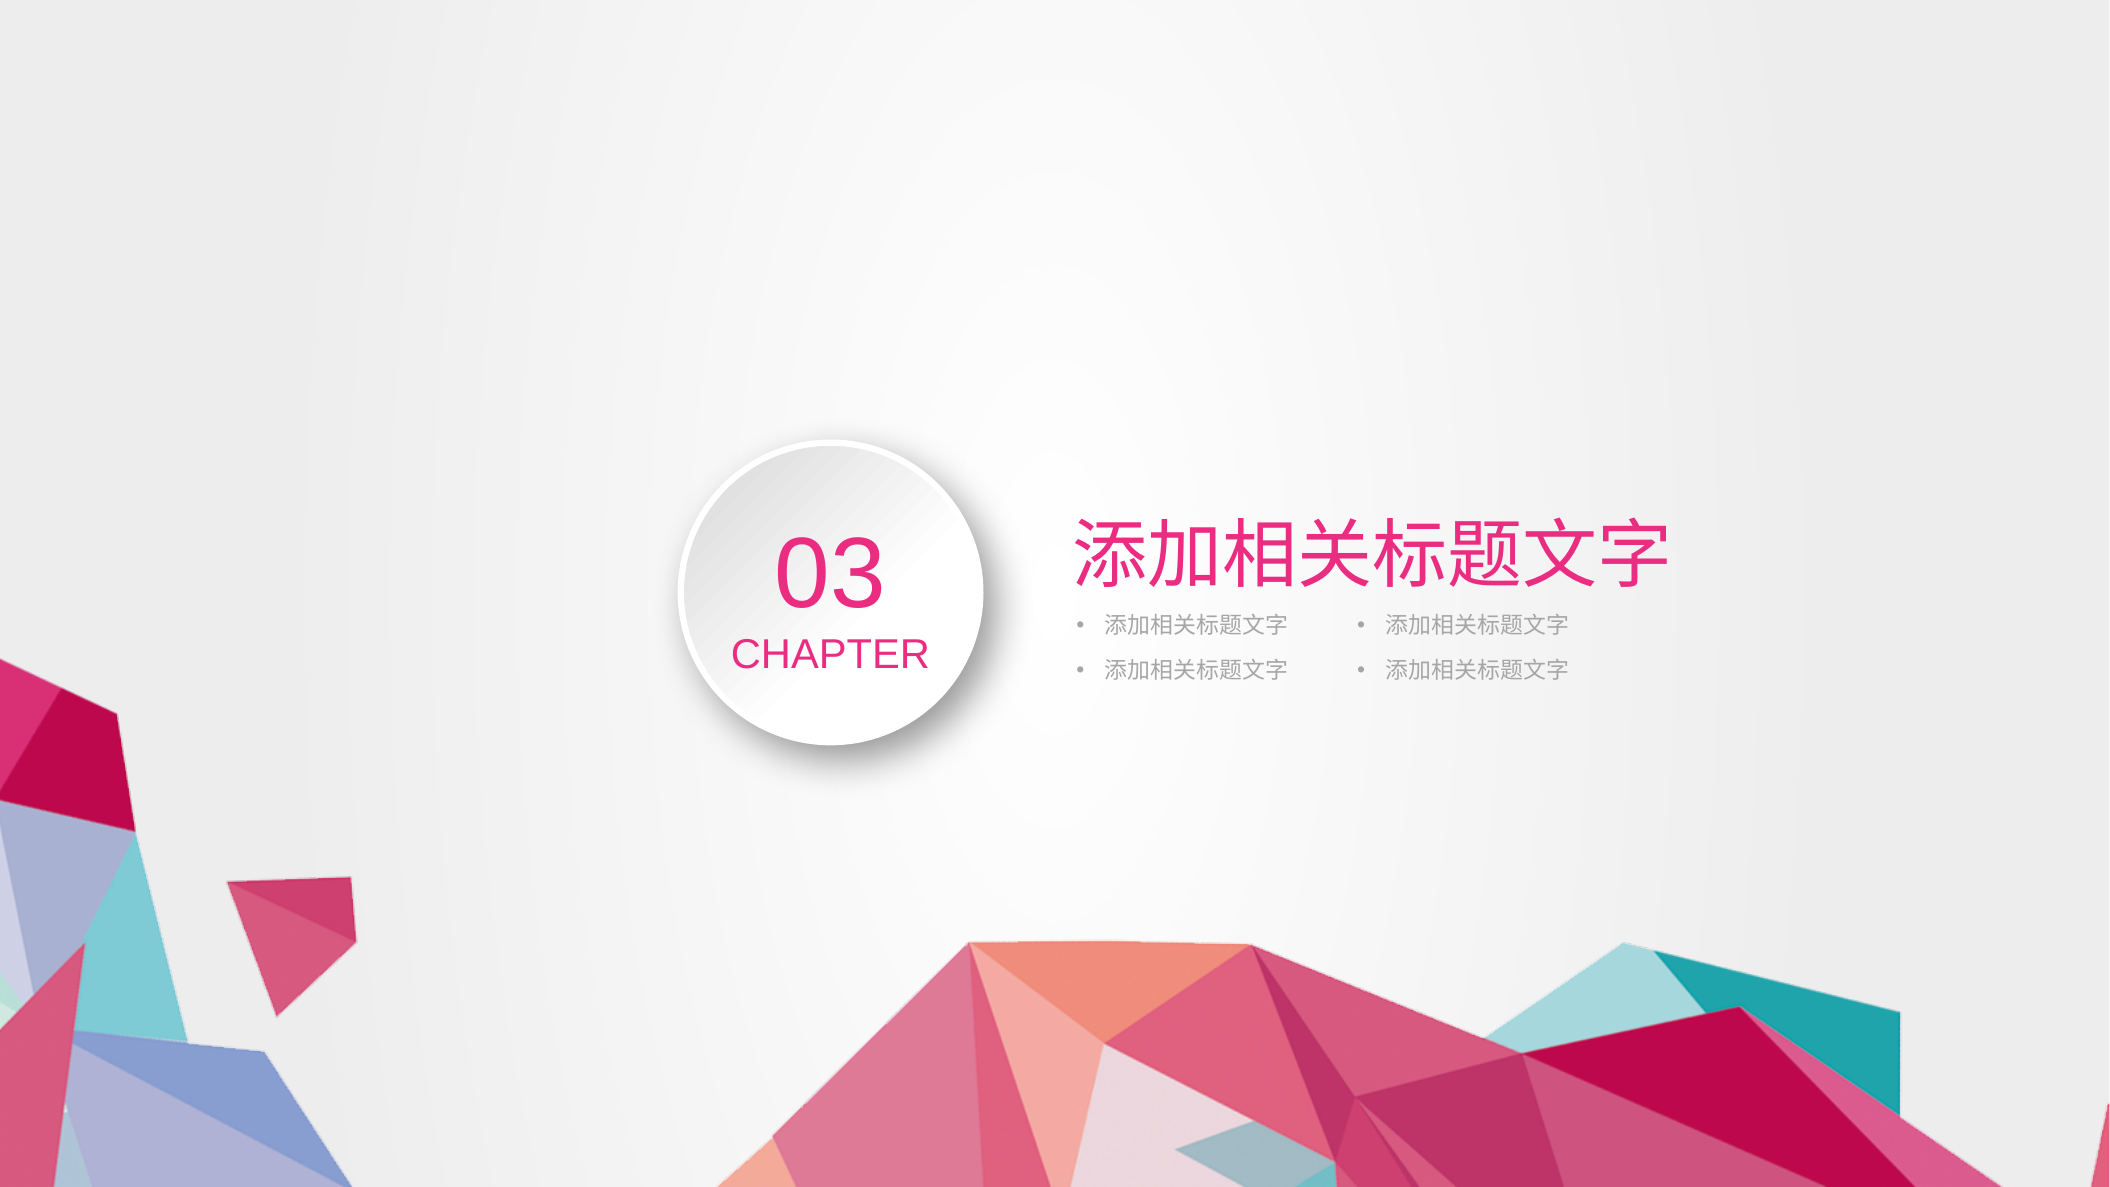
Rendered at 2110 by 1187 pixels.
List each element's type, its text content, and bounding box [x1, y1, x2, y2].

text_box 添加相关标题文字 [1061, 603, 1304, 640]
text_box [679, 441, 982, 640]
picture [0, 0, 2110, 1187]
text_box 添加相关标题文字 [1072, 506, 1705, 597]
text_box 03 CHAPTER [706, 507, 955, 640]
text_box 添加相关标题文字 [1342, 603, 1585, 640]
